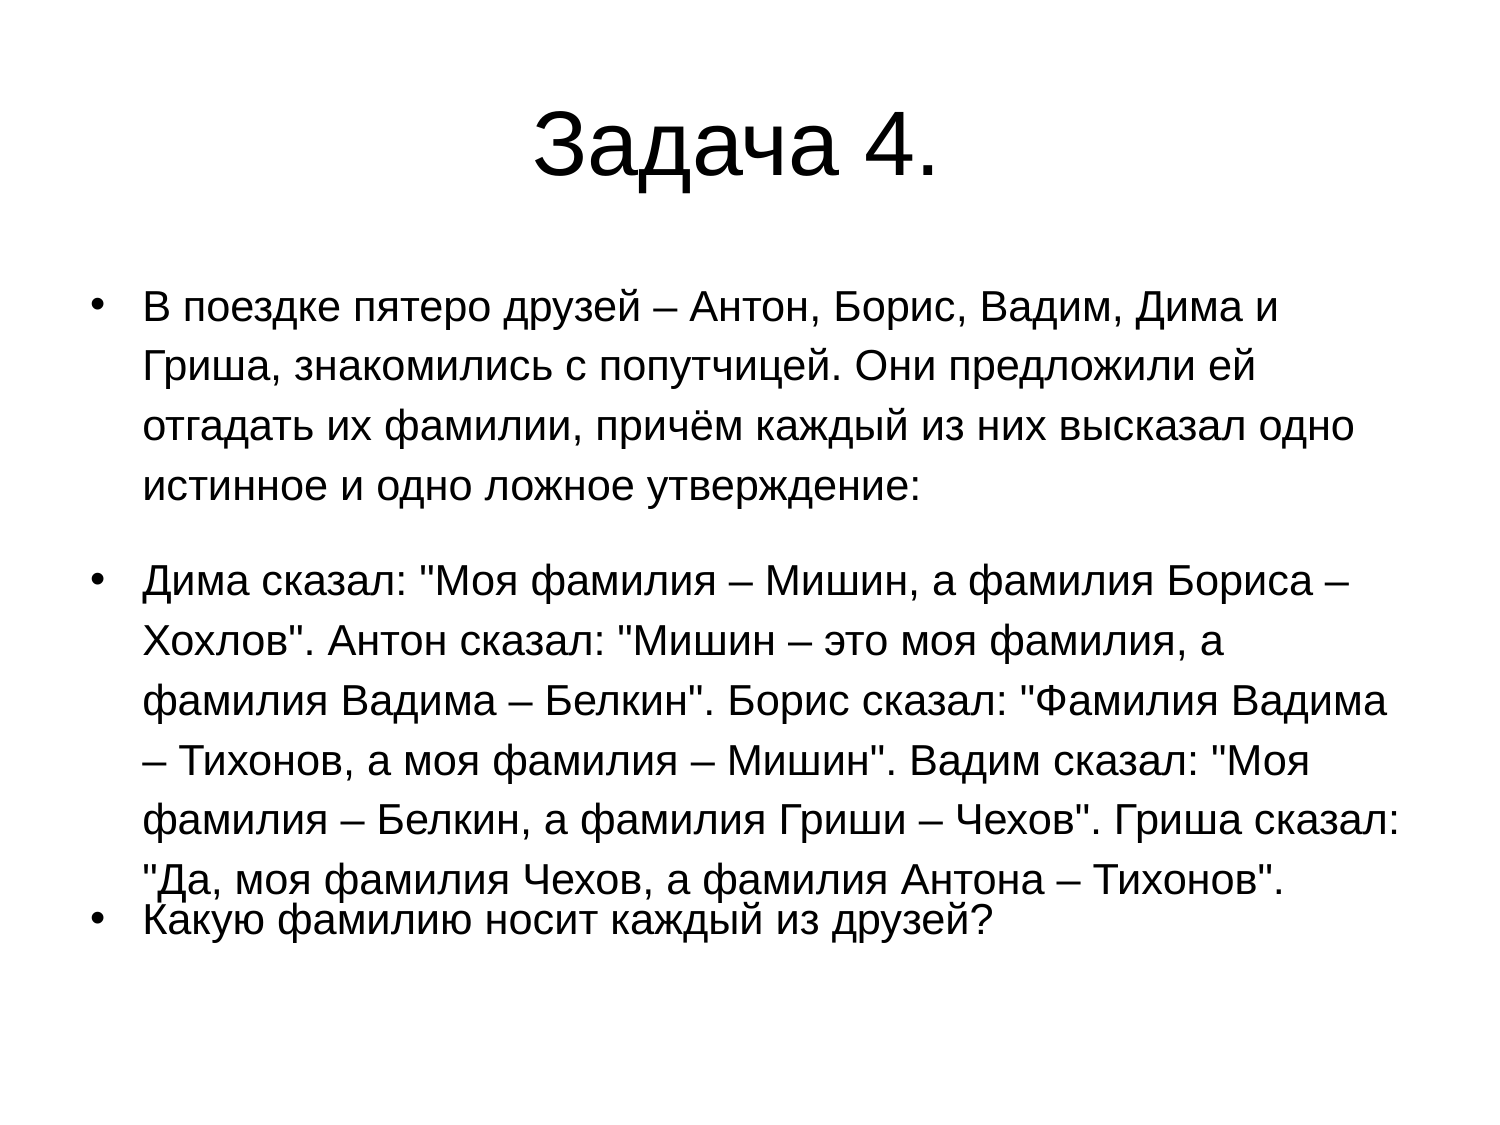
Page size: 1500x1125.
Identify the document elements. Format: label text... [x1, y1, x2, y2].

list В поездке пятеро друзей – Антон, Борис, Вадим, Дима и Гриша, знакомились с попутчицей. Они предложили ей отгадать их фамилии, причём каждый из них высказал одно истинное и одно ложное утверждение: Дима сказал: "Моя фамилия – Мишин, а фамилия Бориса – Хохлов". Антон сказал: "Мишин – это моя фамилия, а фамилия Вадима – Белкин". Борис сказал: "Фамилия Вадима – Тихонов, а моя фамилия – Мишин". Вадим сказал: "Моя фамилия – Белкин, а фамилия Гриши – Чехов". Гриша сказал: "Да, моя фамилия Чехов, а фамилия Антона – Тихонов". Какую фамилию носит каждый из друзей? [75, 262, 1425, 1005]
title Задача 4. [75, 45, 1425, 233]
